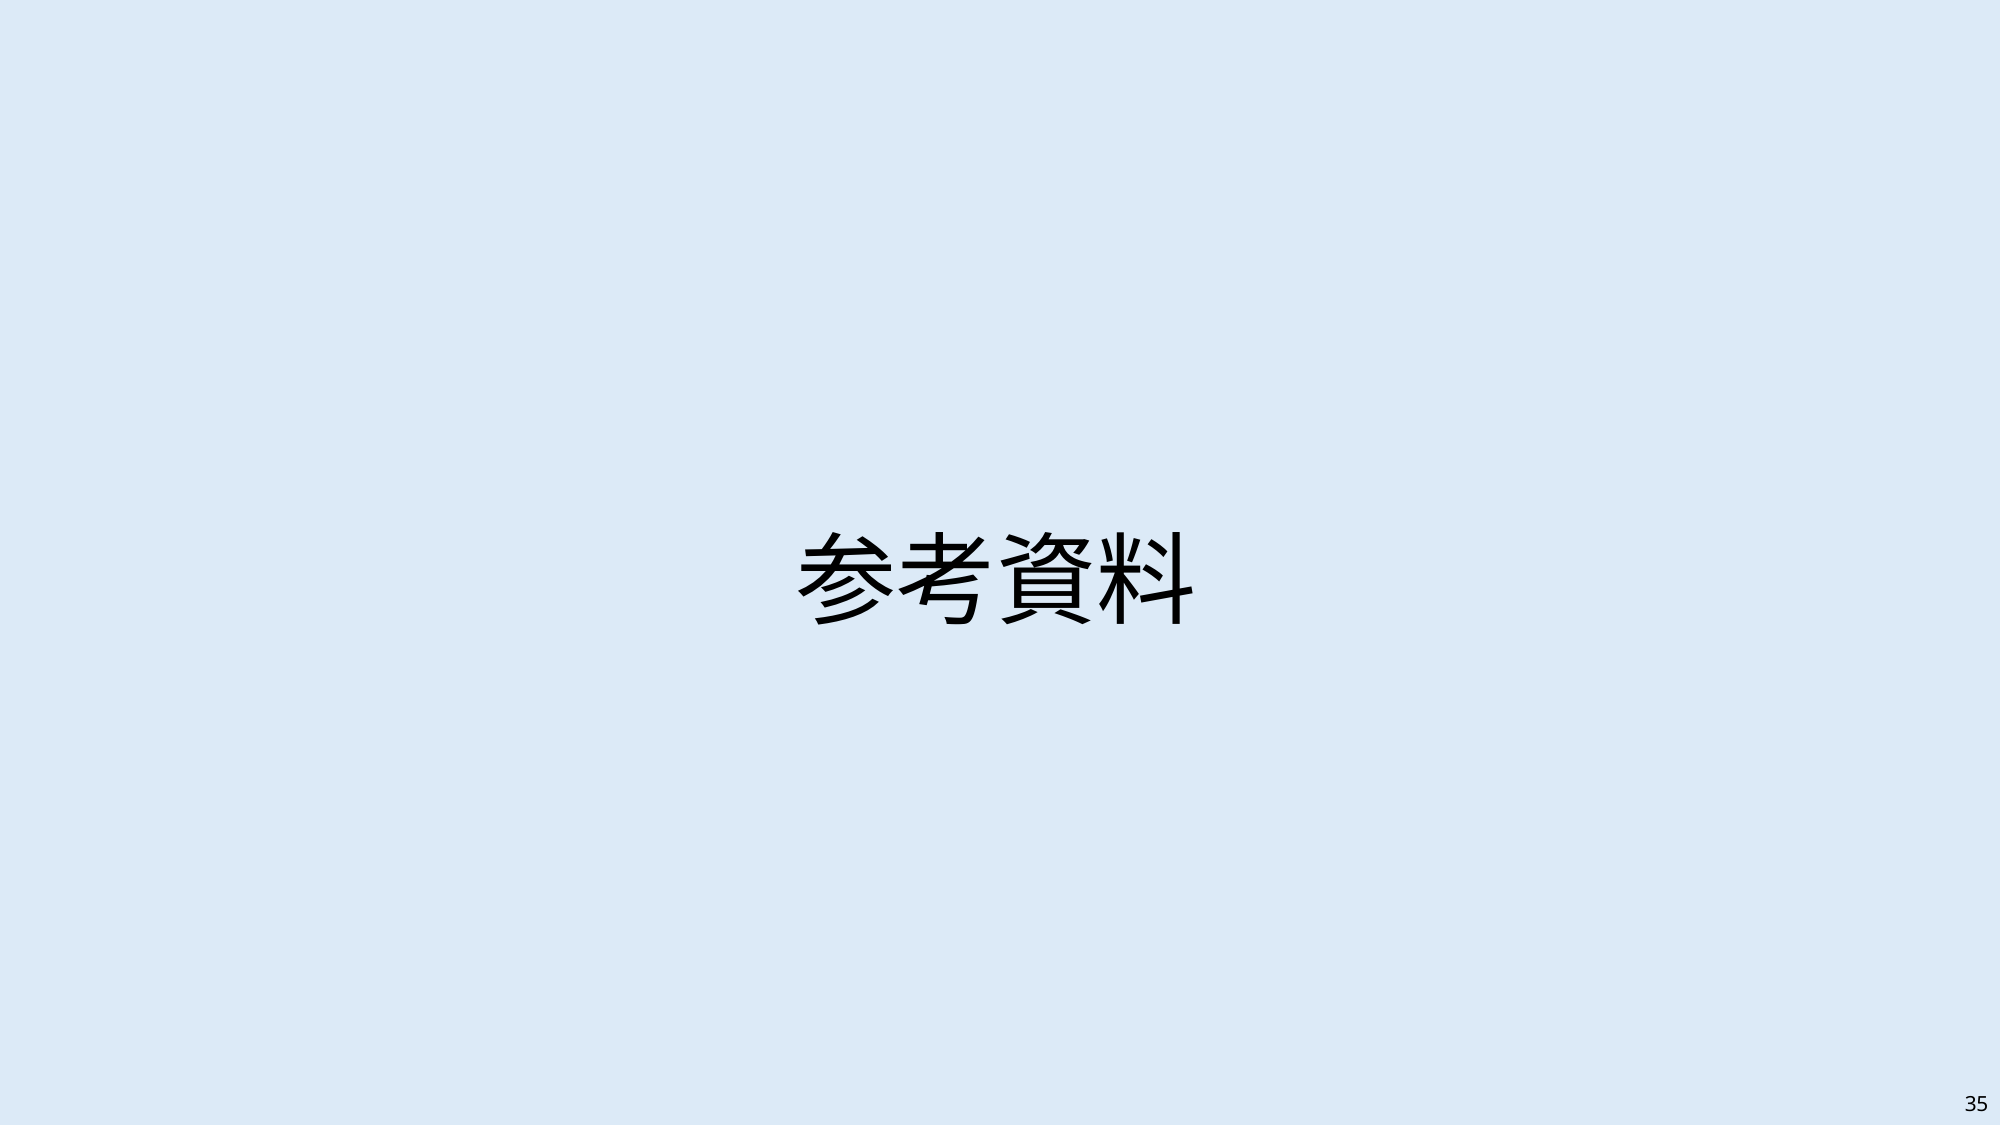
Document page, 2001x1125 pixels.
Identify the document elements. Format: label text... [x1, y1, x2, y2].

text_box 参考資料 [125, 298, 1867, 827]
